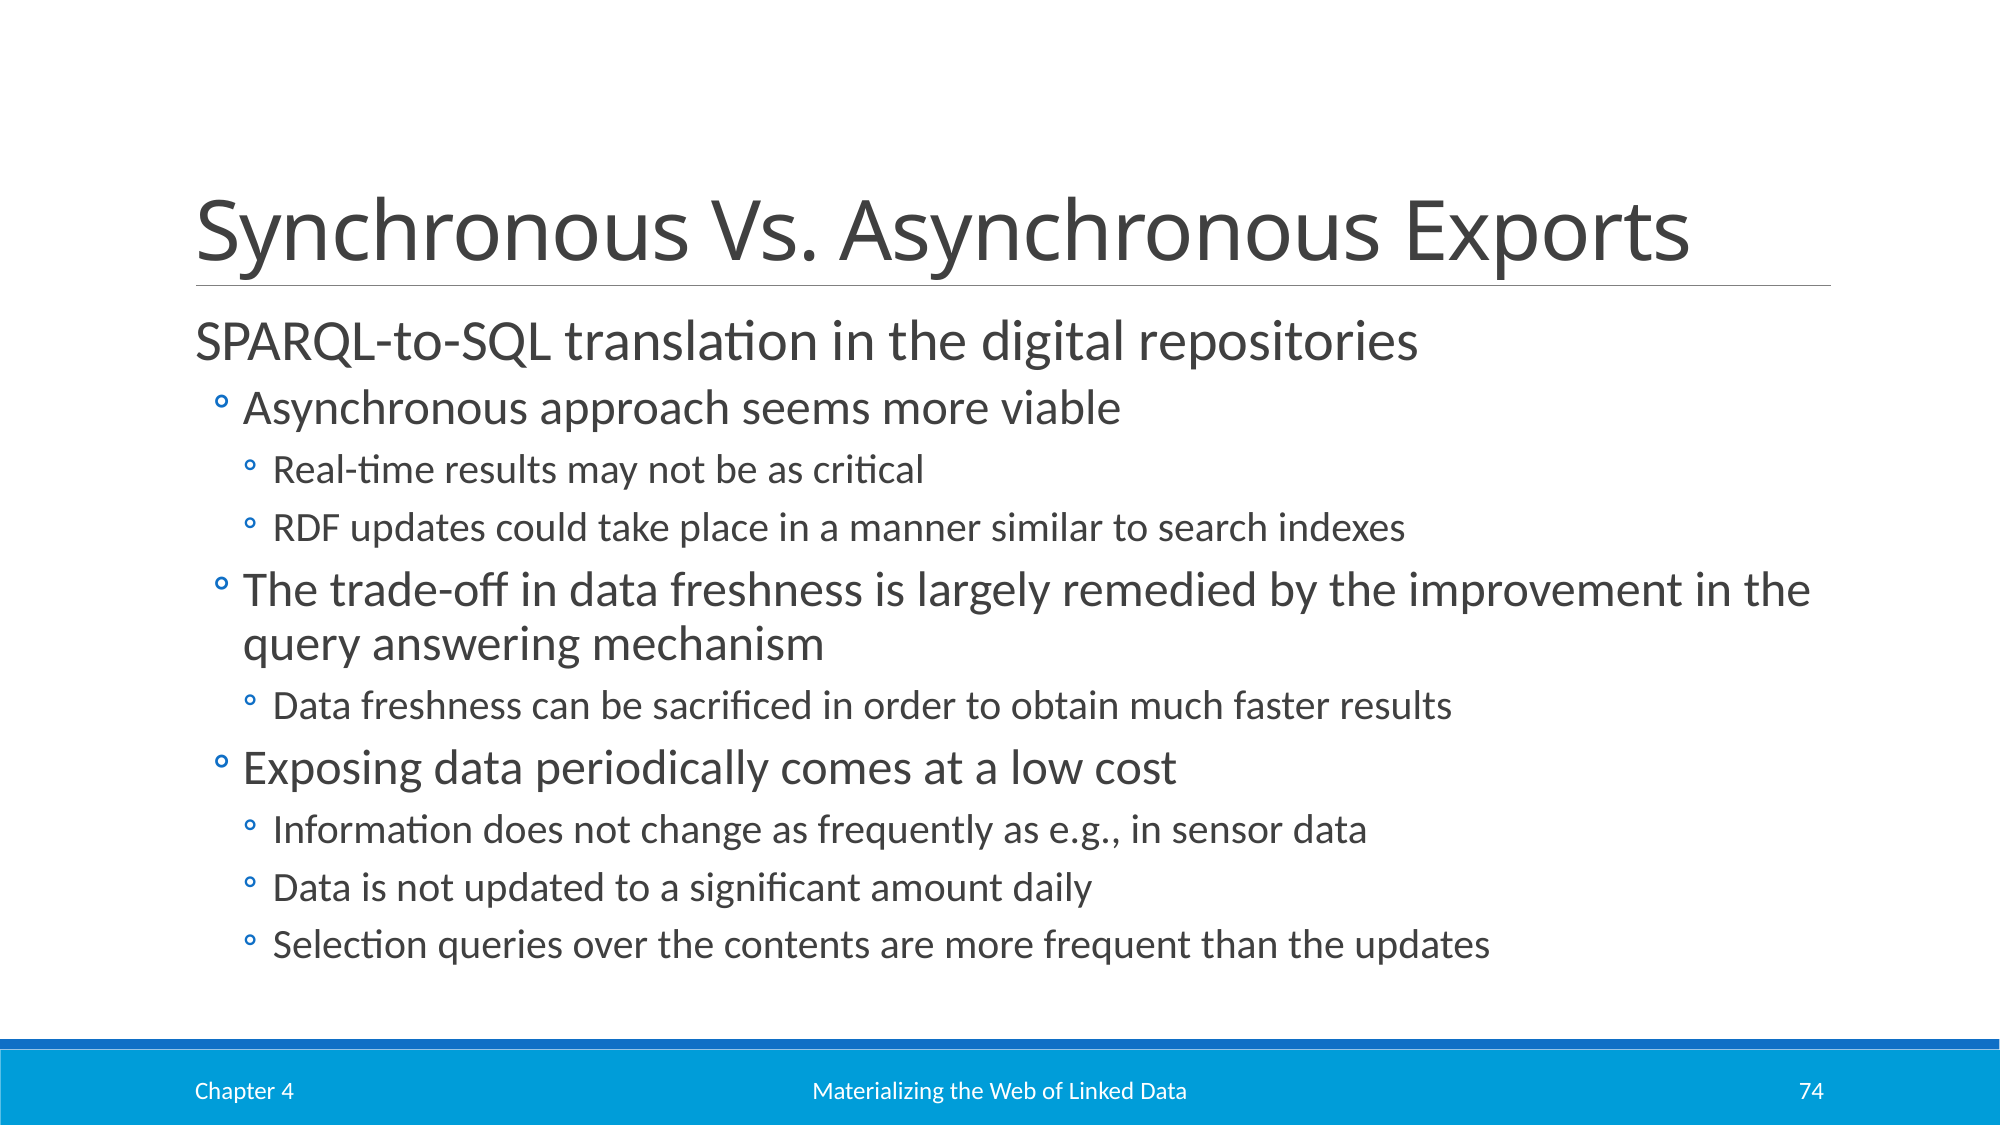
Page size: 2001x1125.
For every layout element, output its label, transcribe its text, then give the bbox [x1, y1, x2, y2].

slide_number 74 [1624, 1059, 1840, 1120]
slide_number Chapter 4 [180, 1059, 586, 1120]
footer Materializing the Web of Linked Data [604, 1059, 1396, 1120]
list SPARQL-to-SQL translation in the digital repositories Asynchronous approach seems more viable Real-time results may not be as critical RDF updates could take place in a manner similar to search indexes The trade-off in data freshness is largely remedied by the improvement in the query answering mechanism Data freshness can be sacrificed in order to obtain much faster results Exposing data periodically comes at a low cost Information does not change as frequently as e.g., in sensor data Data is not updated to a significant amount daily Selection queries over the contents are more frequent than the updates [180, 302, 1830, 1036]
title Synchronous Vs. Asynchronous Exports [180, 47, 1830, 285]
